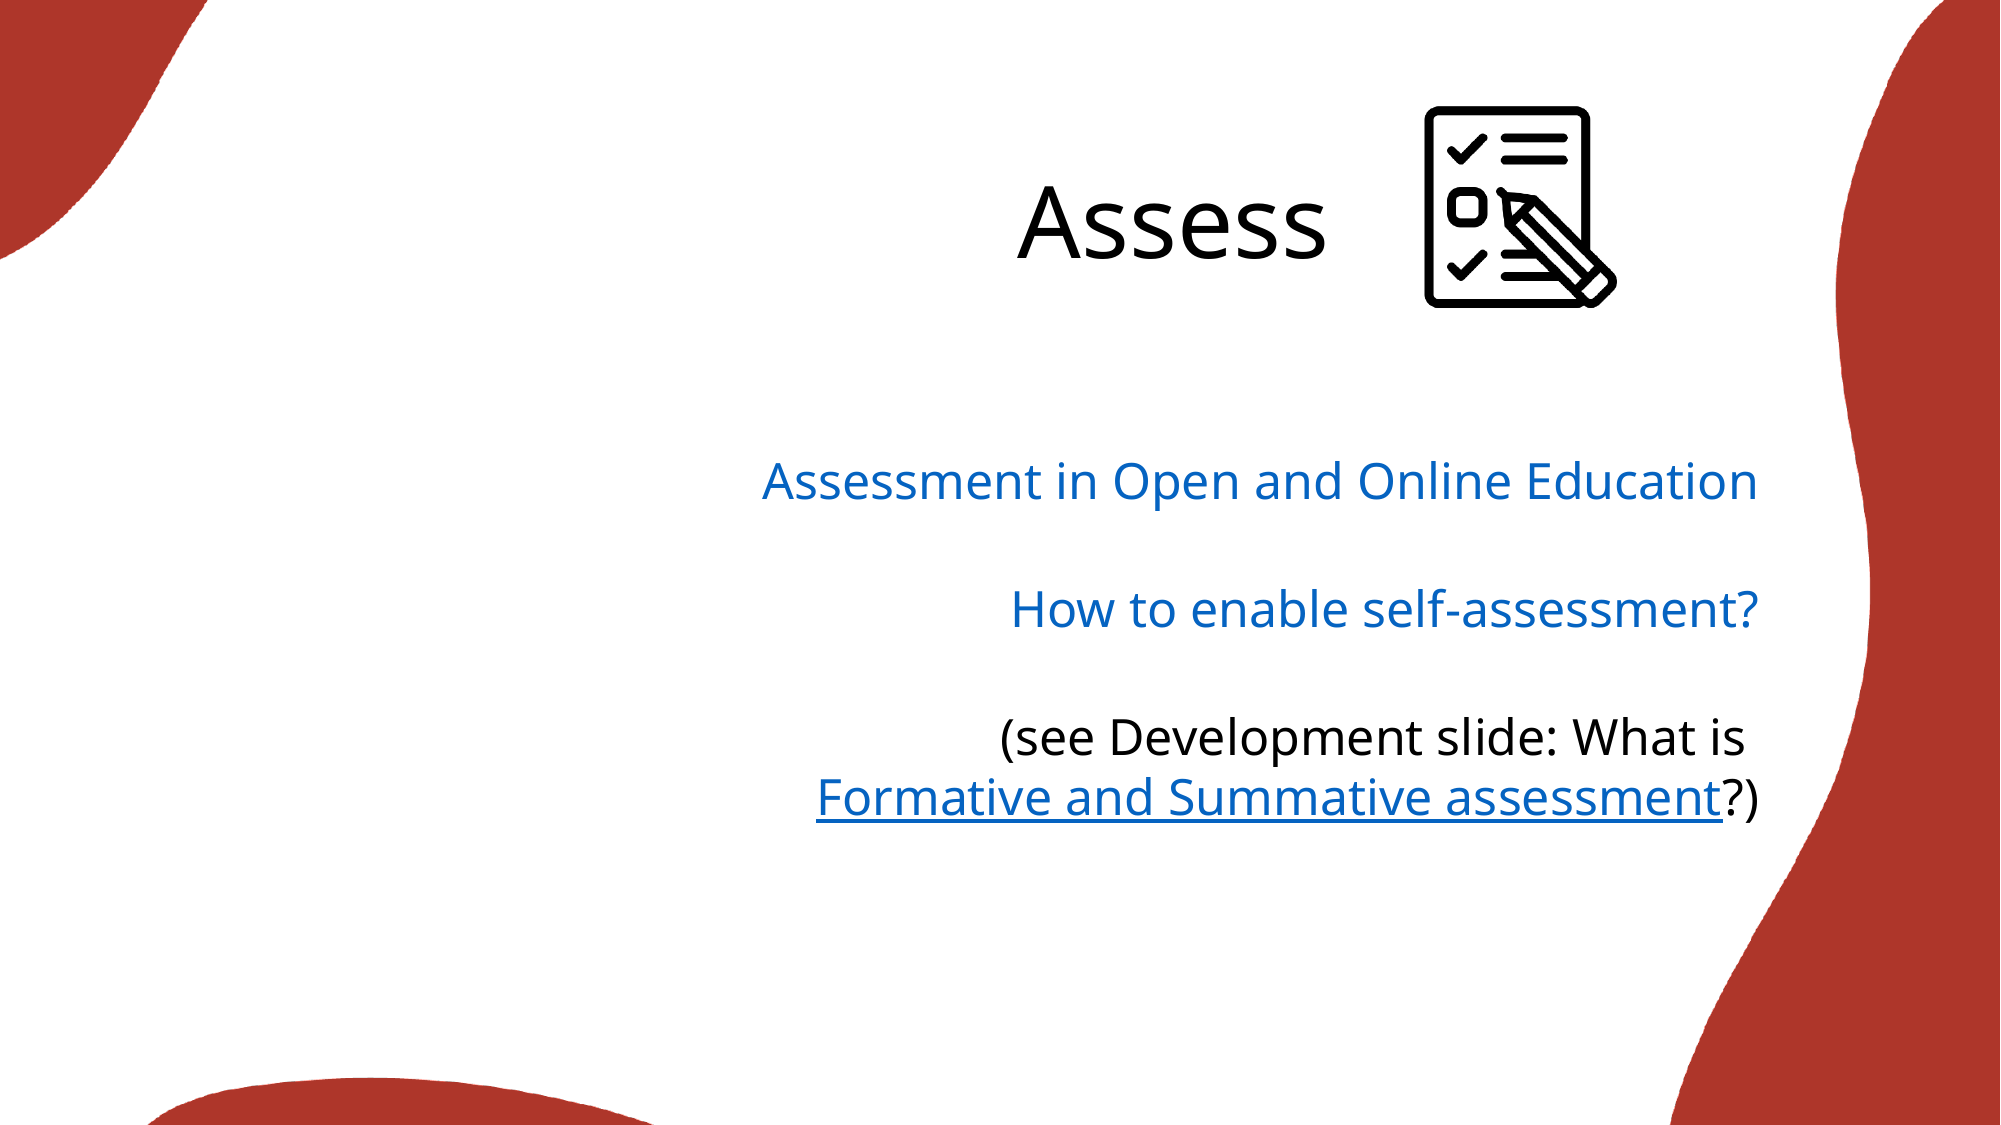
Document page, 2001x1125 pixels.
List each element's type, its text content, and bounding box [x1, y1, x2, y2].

text_box Assess [242, 151, 1345, 287]
picture [0, 0, 2000, 1125]
text_box Assessment in Open and Online Education How to enable self-assessment? (see Development slide: What is Formative and Summative assessment?) [155, 441, 1775, 902]
